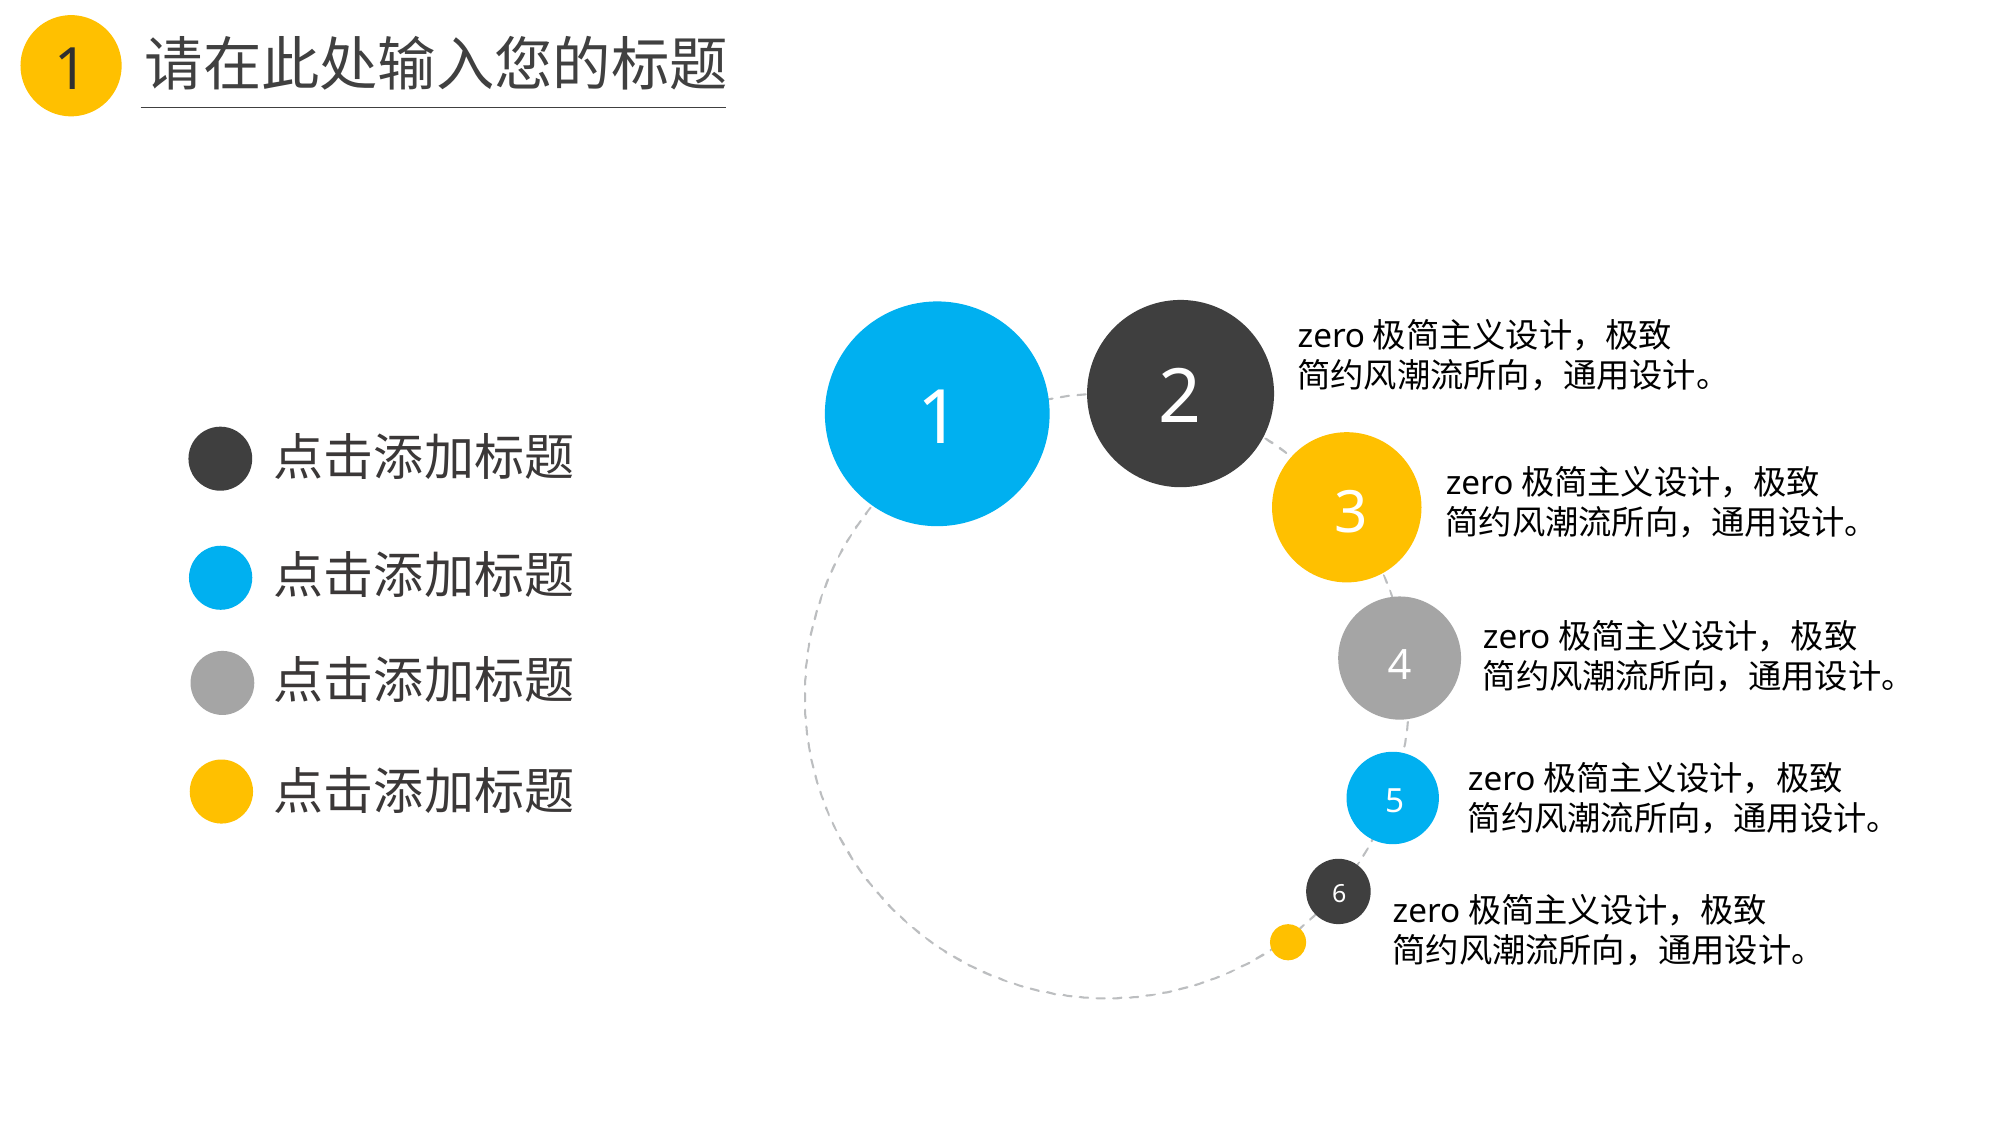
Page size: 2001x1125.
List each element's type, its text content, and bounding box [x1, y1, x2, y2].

text_box [1346, 751, 1439, 845]
text_box [823, 578, 830, 589]
text_box [188, 545, 253, 610]
text_box [1269, 924, 1307, 961]
text_box [1278, 446, 1288, 454]
text_box zero极简主义设计，极致简约风潮流所向，通用设计。 [1282, 306, 1713, 402]
text_box zero极简主义设计，极致简约风潮流所向，通用设计。 [1431, 454, 1862, 549]
text_box [911, 927, 921, 935]
text_box [819, 790, 825, 801]
text_box [1309, 914, 1316, 921]
text_box [188, 426, 253, 491]
text_box [1255, 953, 1265, 960]
text_box [1383, 574, 1389, 584]
text_box [1210, 975, 1220, 981]
text_box [1076, 393, 1087, 397]
text_box [876, 891, 884, 900]
text_box 1 [902, 360, 976, 466]
text_box 6 [1317, 869, 1362, 915]
text_box [1078, 995, 1090, 999]
text_box [814, 774, 819, 786]
text_box 4 [1372, 630, 1427, 695]
text_box [847, 851, 854, 861]
text_box [813, 609, 818, 621]
text_box [899, 915, 908, 924]
text_box [1338, 596, 1462, 720]
text_box [1013, 982, 1024, 988]
text_box [809, 625, 814, 637]
text_box [190, 650, 255, 715]
text_box [1178, 986, 1189, 991]
text_box 点击添加标题 [258, 535, 590, 611]
text_box [938, 946, 948, 954]
text_box [1087, 299, 1275, 488]
text_box [1128, 995, 1140, 999]
text_box zero极简主义设计，极致简约风潮流所向，通用设计。 [1468, 607, 1899, 702]
text_box [997, 977, 1008, 983]
text_box zero极简主义设计，极致简约风潮流所向，通用设计。 [1453, 749, 1884, 845]
text_box [1162, 990, 1173, 994]
text_box [854, 519, 862, 530]
text_box 2 [1143, 339, 1218, 445]
text_box [807, 741, 811, 753]
text_box [1062, 993, 1073, 998]
text_box [1045, 991, 1057, 996]
text_box [805, 725, 809, 736]
text_box [838, 548, 844, 558]
text_box [1264, 437, 1274, 445]
text_box [824, 806, 830, 817]
text_box [818, 593, 823, 605]
text_box [1240, 961, 1251, 968]
text_box [1112, 996, 1123, 1000]
text_box [887, 904, 896, 912]
text_box 请在此处输入您的标题 [130, 20, 743, 105]
text_box [1306, 858, 1371, 925]
text_box [865, 879, 873, 888]
text_box [864, 506, 872, 516]
text_box zero极简主义设计，极致简约风潮流所向，通用设计。 [1377, 881, 1809, 976]
text_box 点击添加标题 [258, 641, 590, 717]
text_box [831, 821, 838, 832]
text_box [1226, 969, 1236, 975]
text_box [1059, 394, 1071, 399]
text_box [1145, 993, 1156, 997]
text_box [838, 836, 846, 846]
text_box [1272, 432, 1422, 583]
text_box 1 [19, 14, 123, 118]
text_box [830, 563, 836, 573]
text_box [952, 955, 962, 962]
text_box 点击添加标题 [258, 751, 590, 827]
text_box [804, 658, 809, 669]
text_box [1362, 847, 1369, 857]
text_box [824, 301, 1050, 527]
text_box [1029, 987, 1040, 992]
text_box [1403, 737, 1407, 748]
text_box [982, 970, 992, 977]
text_box [967, 963, 978, 970]
text_box [924, 936, 934, 945]
text_box [810, 758, 815, 769]
text_box [856, 865, 863, 875]
text_box [189, 759, 254, 824]
text_box 3 [1319, 466, 1383, 552]
text_box 5 [1370, 771, 1420, 827]
text_box [1194, 981, 1205, 987]
text_box 点击添加标题 [258, 417, 590, 493]
text_box [845, 533, 852, 543]
text_box [806, 642, 811, 653]
